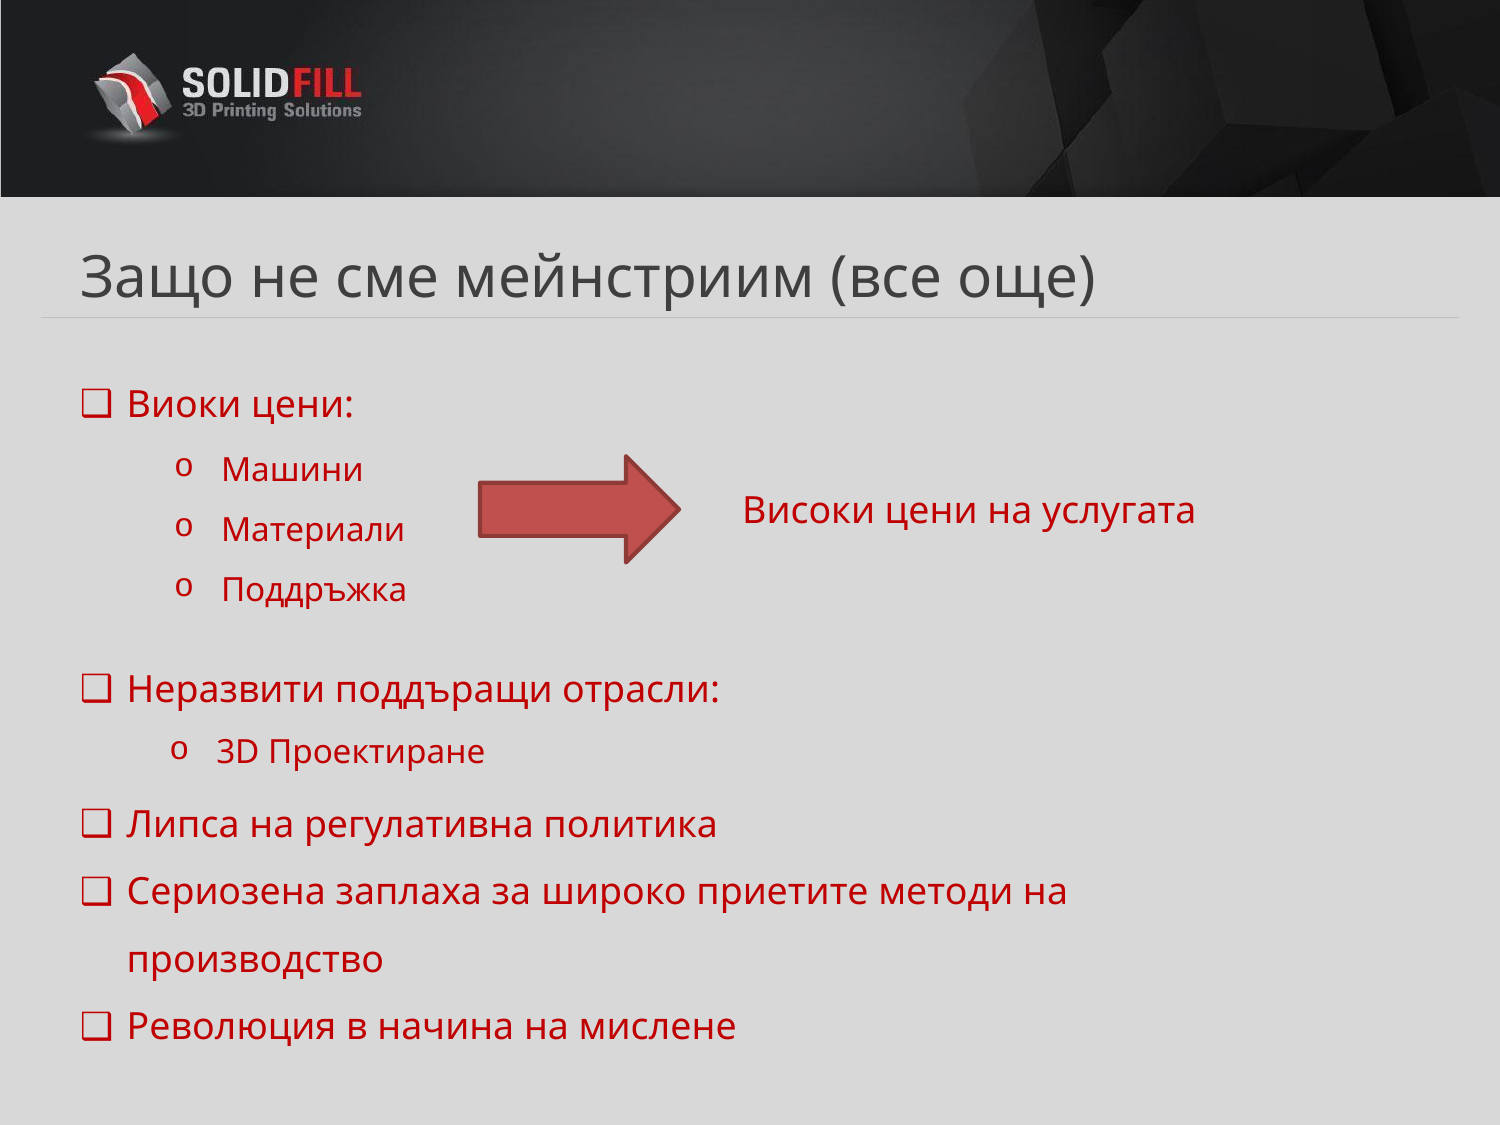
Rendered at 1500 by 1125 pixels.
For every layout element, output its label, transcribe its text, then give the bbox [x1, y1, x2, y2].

text_box Високи цени на услугата [727, 478, 1212, 539]
text_box 3D Проектиране [154, 703, 501, 778]
text_box Машини Материали Поддръжка [159, 420, 481, 616]
text_box [477, 454, 682, 565]
text_box [0, 0, 1500, 197]
text_box Защо не сме мейнстриим (все още) [64, 231, 1436, 316]
text_box Виоки цени: Неразвити поддъращи отрасли: Липса на регулативна политика Сериозена заплаха за широко приетите методи на производство Революция в начина на мислене [64, 349, 1327, 988]
